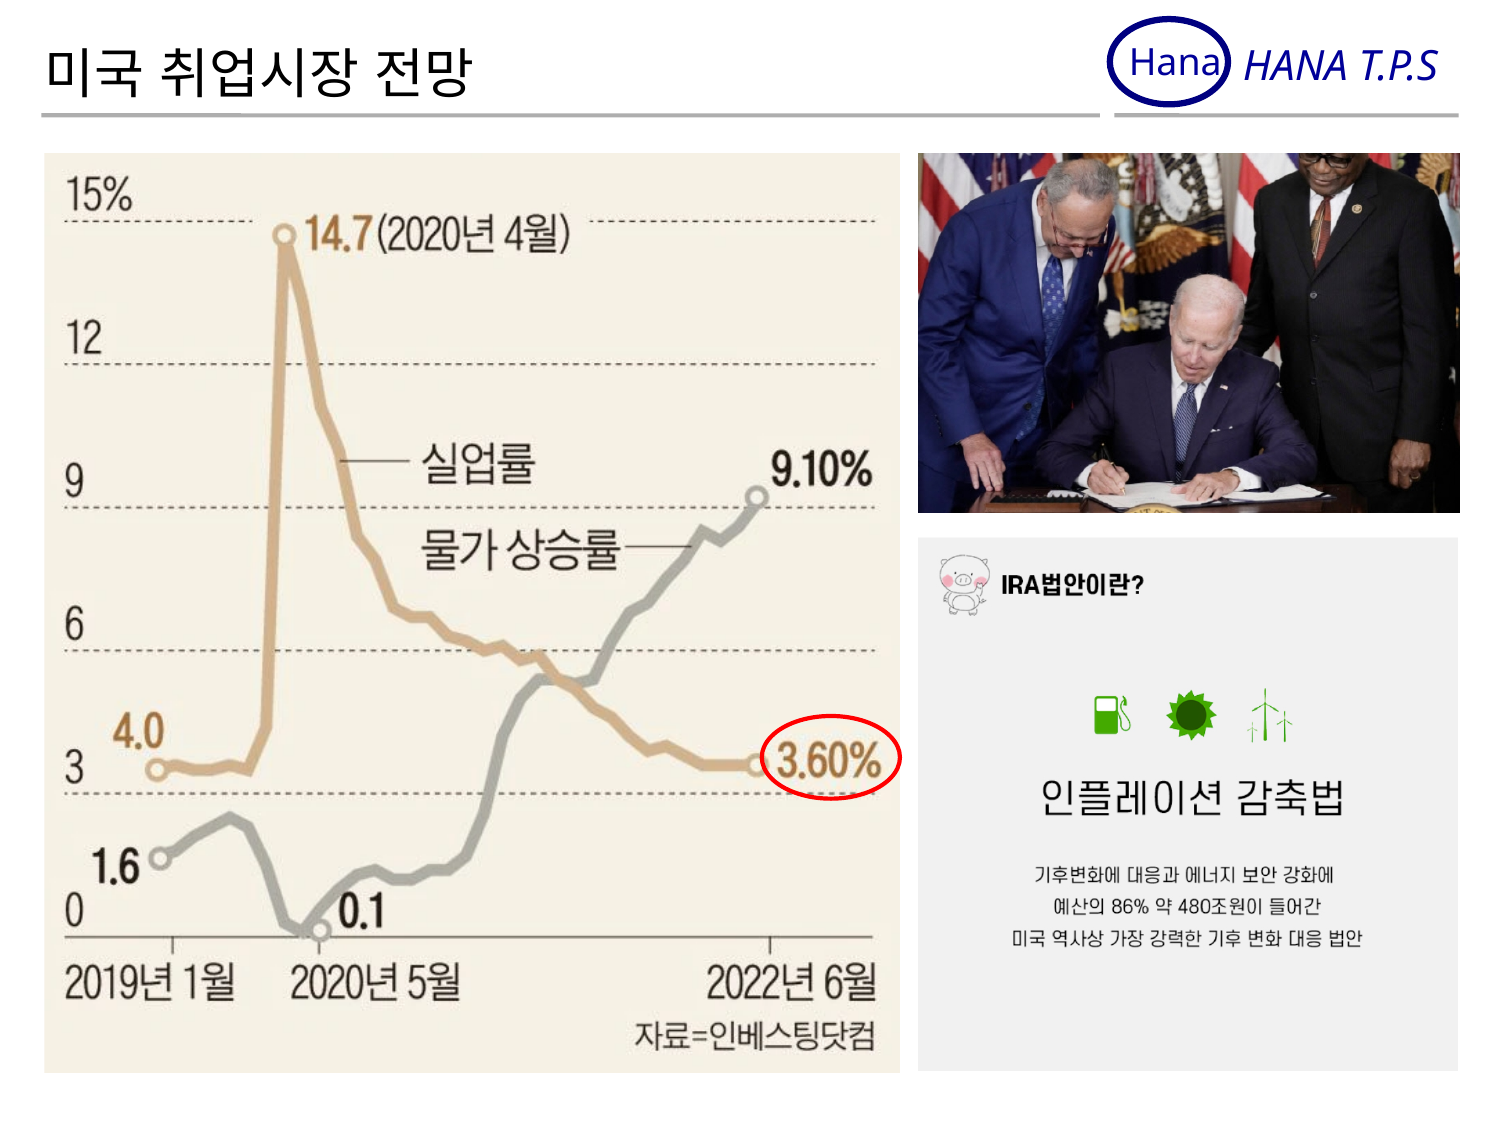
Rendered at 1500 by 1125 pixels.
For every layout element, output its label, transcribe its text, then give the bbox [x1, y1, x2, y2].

picture [918, 535, 1458, 1071]
picture [44, 153, 901, 1073]
picture [918, 153, 1460, 513]
title 미국 취업시장 전망 [29, 30, 1071, 114]
